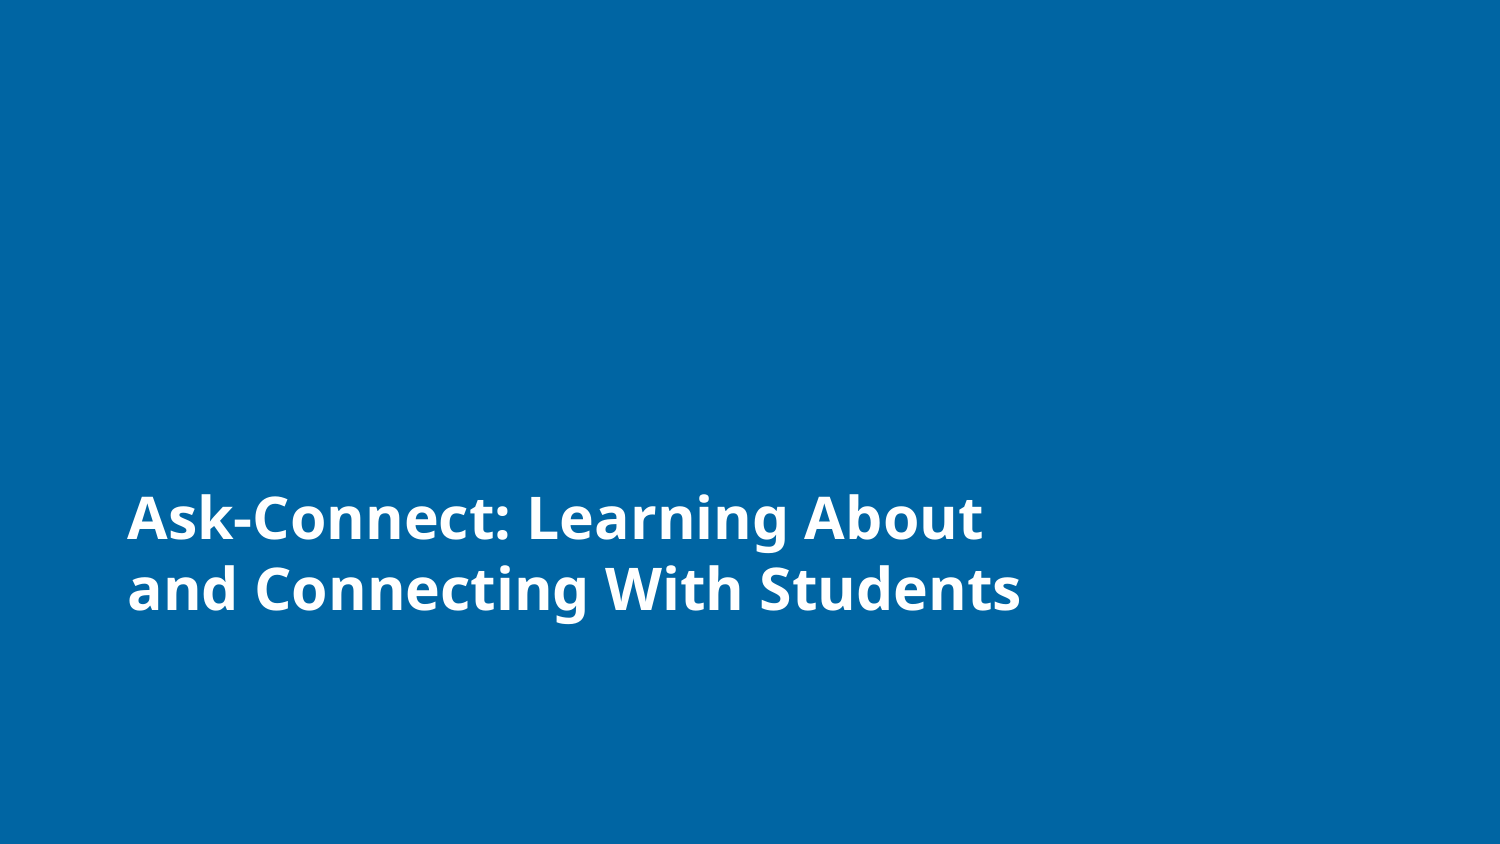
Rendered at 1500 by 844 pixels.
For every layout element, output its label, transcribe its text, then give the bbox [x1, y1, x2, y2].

title Ask-Connect: Learning About and Connecting With Students [112, 447, 1068, 638]
